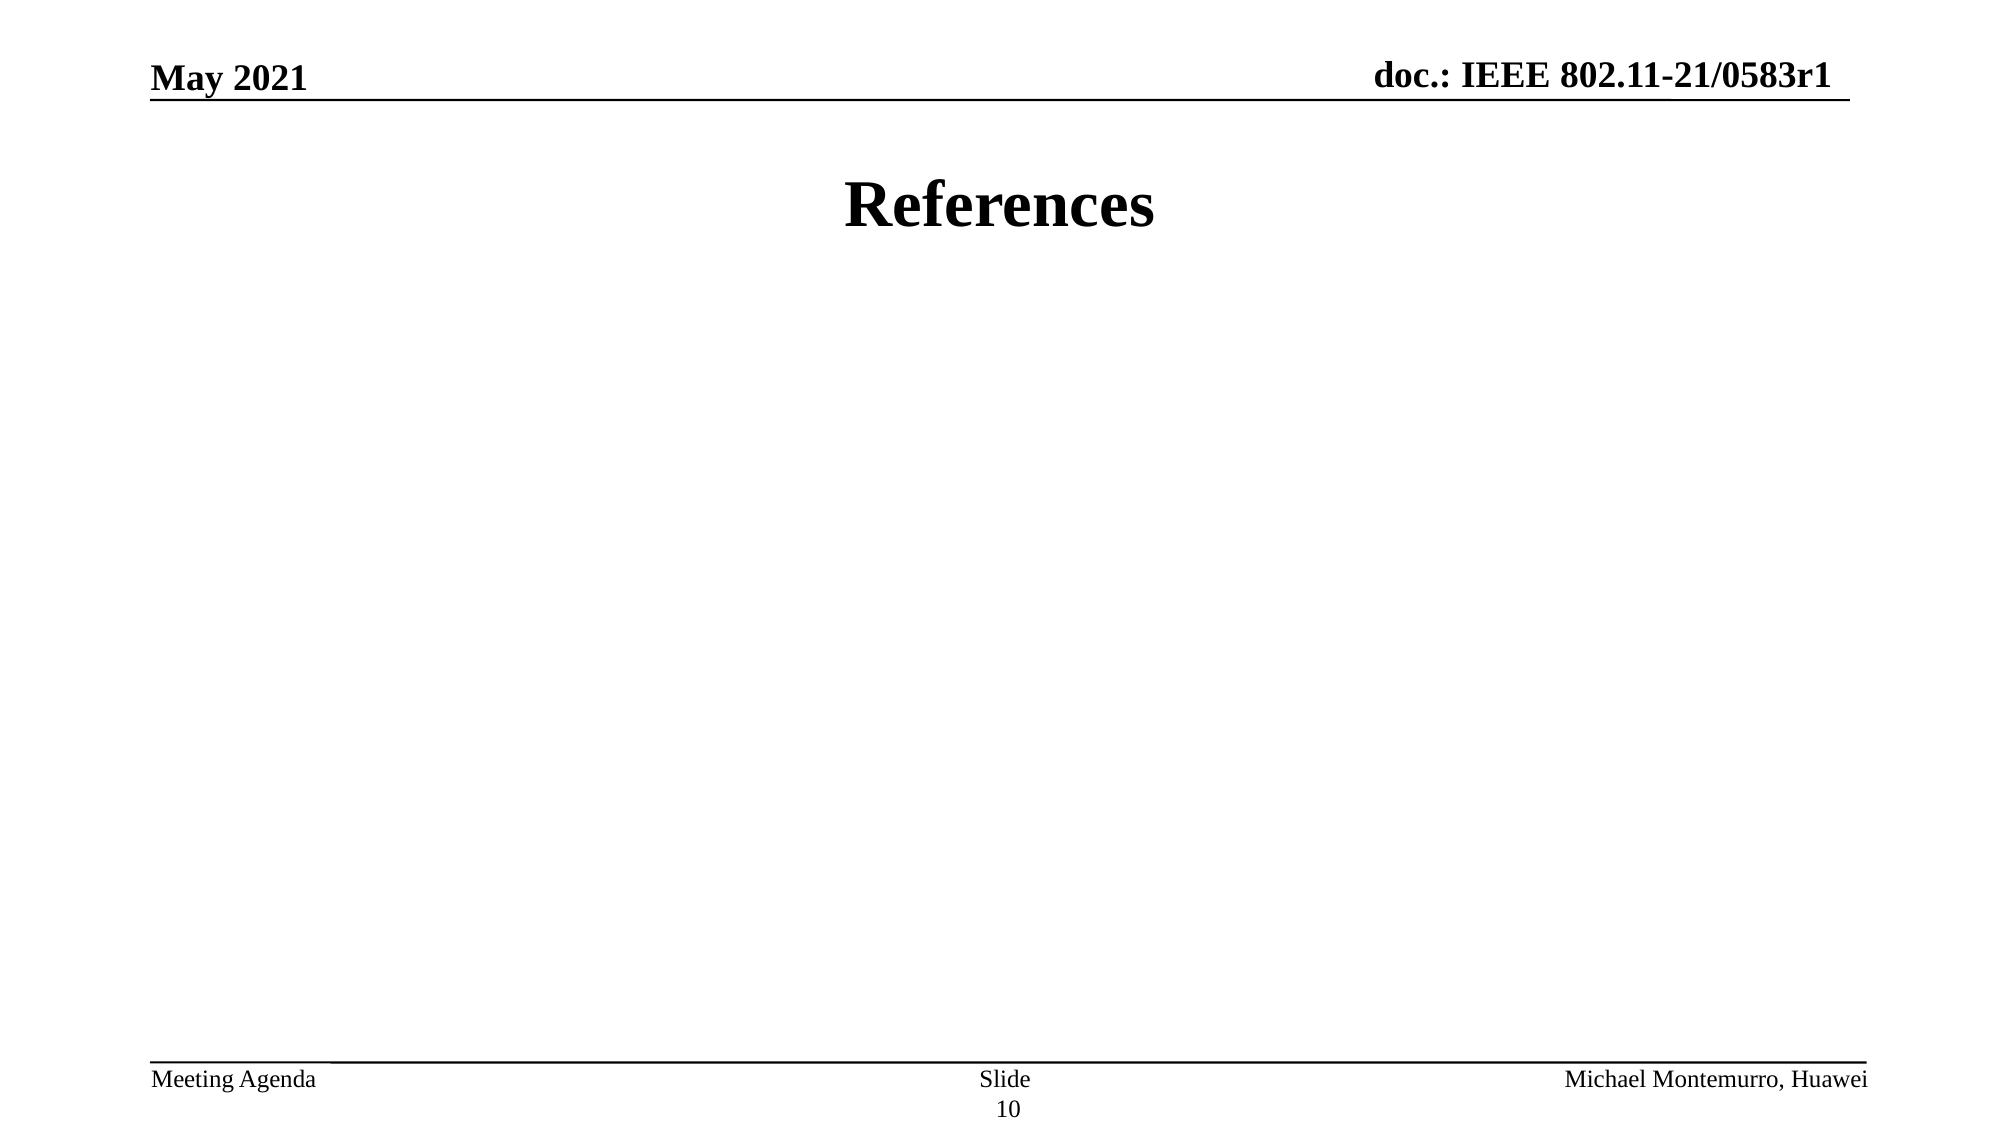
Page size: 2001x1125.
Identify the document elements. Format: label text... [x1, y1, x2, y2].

footer Michael Montemurro, Huawei [1537, 1061, 1869, 1093]
title References [150, 112, 1850, 288]
slide_number Slide 10 [972, 1061, 1045, 1093]
